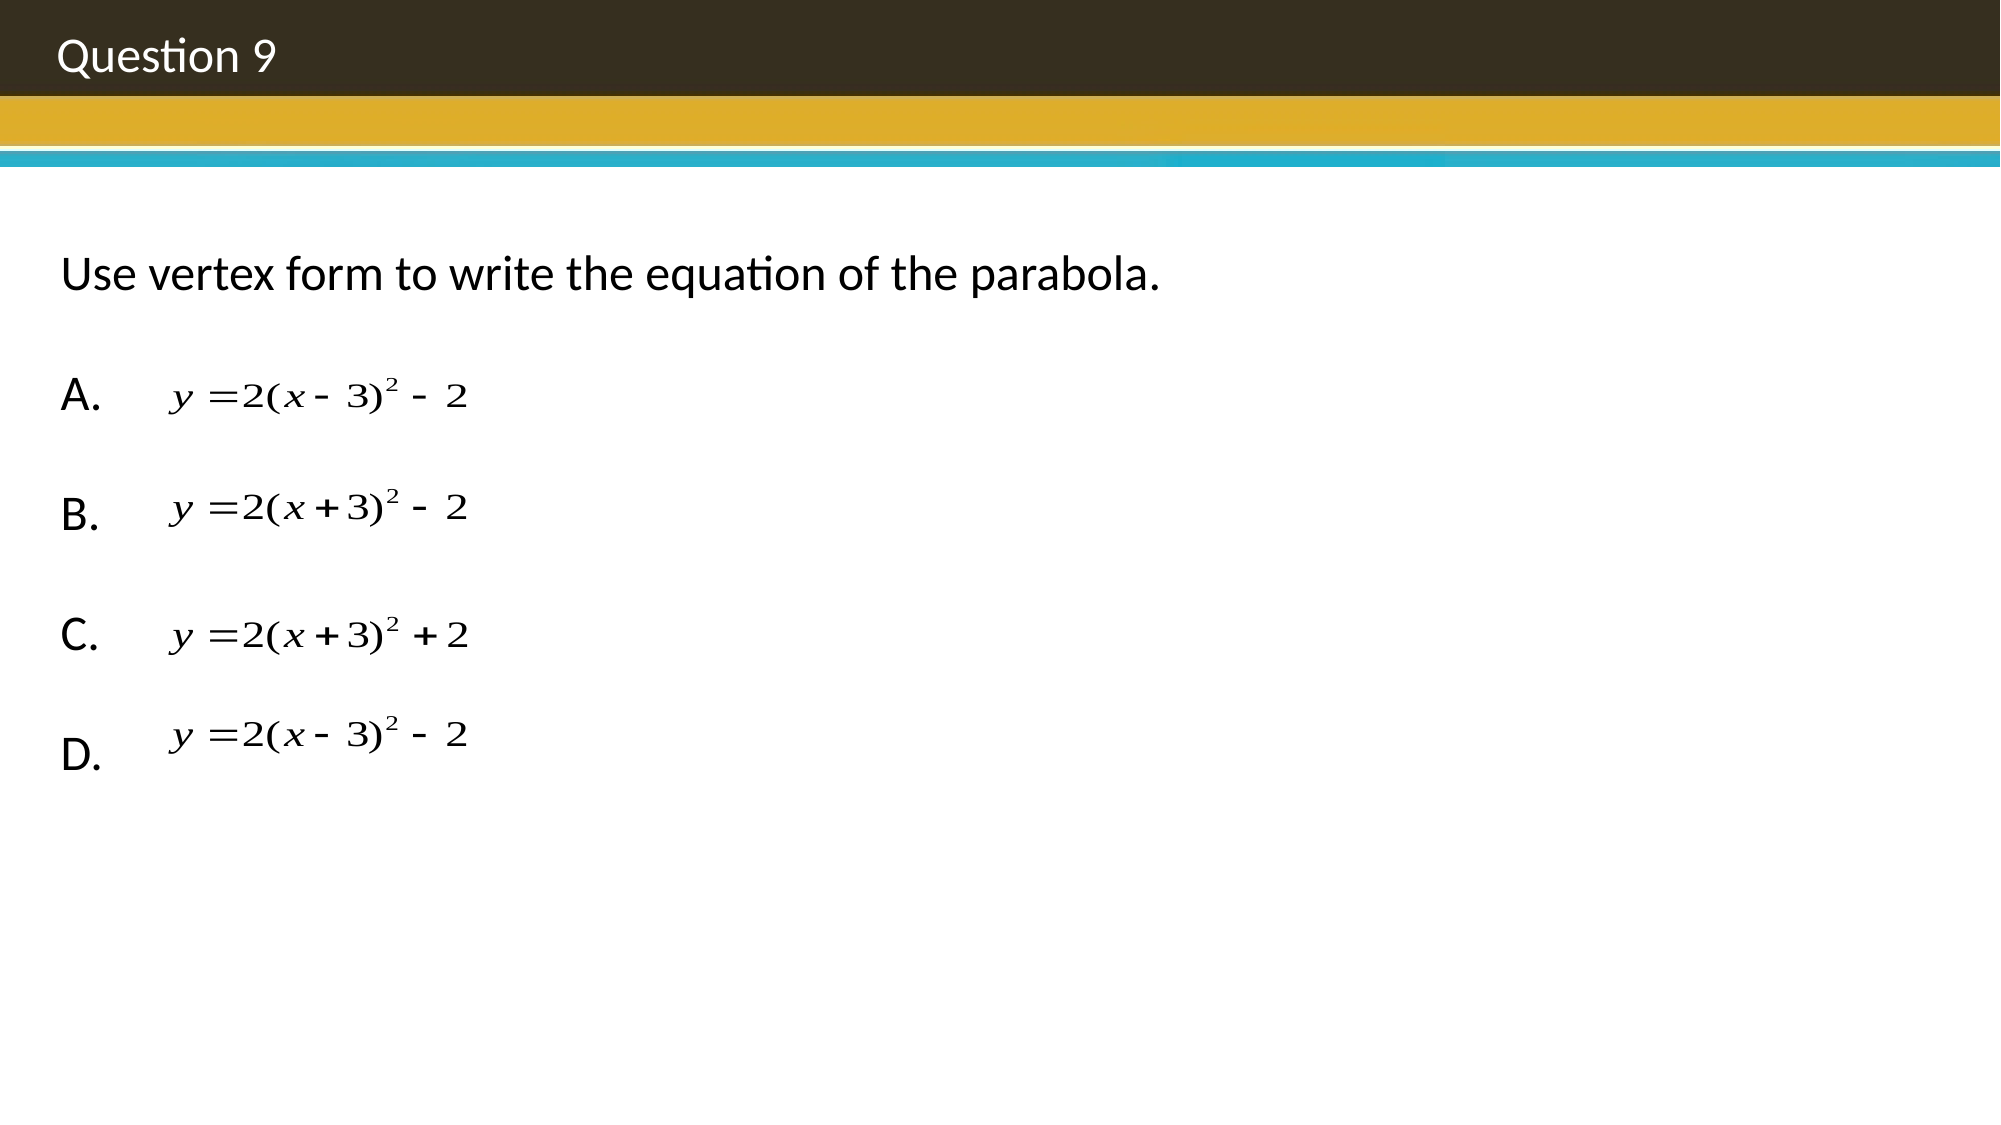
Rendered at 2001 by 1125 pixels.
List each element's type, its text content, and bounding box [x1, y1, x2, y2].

picture [0, 0, 2000, 167]
text_box Use vertex form to write the equation of the parabola. A. B. C. D. [45, 233, 1782, 849]
picture [160, 369, 478, 422]
picture [160, 607, 478, 664]
picture [160, 479, 478, 536]
text_box Question 9 [41, 14, 293, 90]
picture [160, 707, 478, 762]
